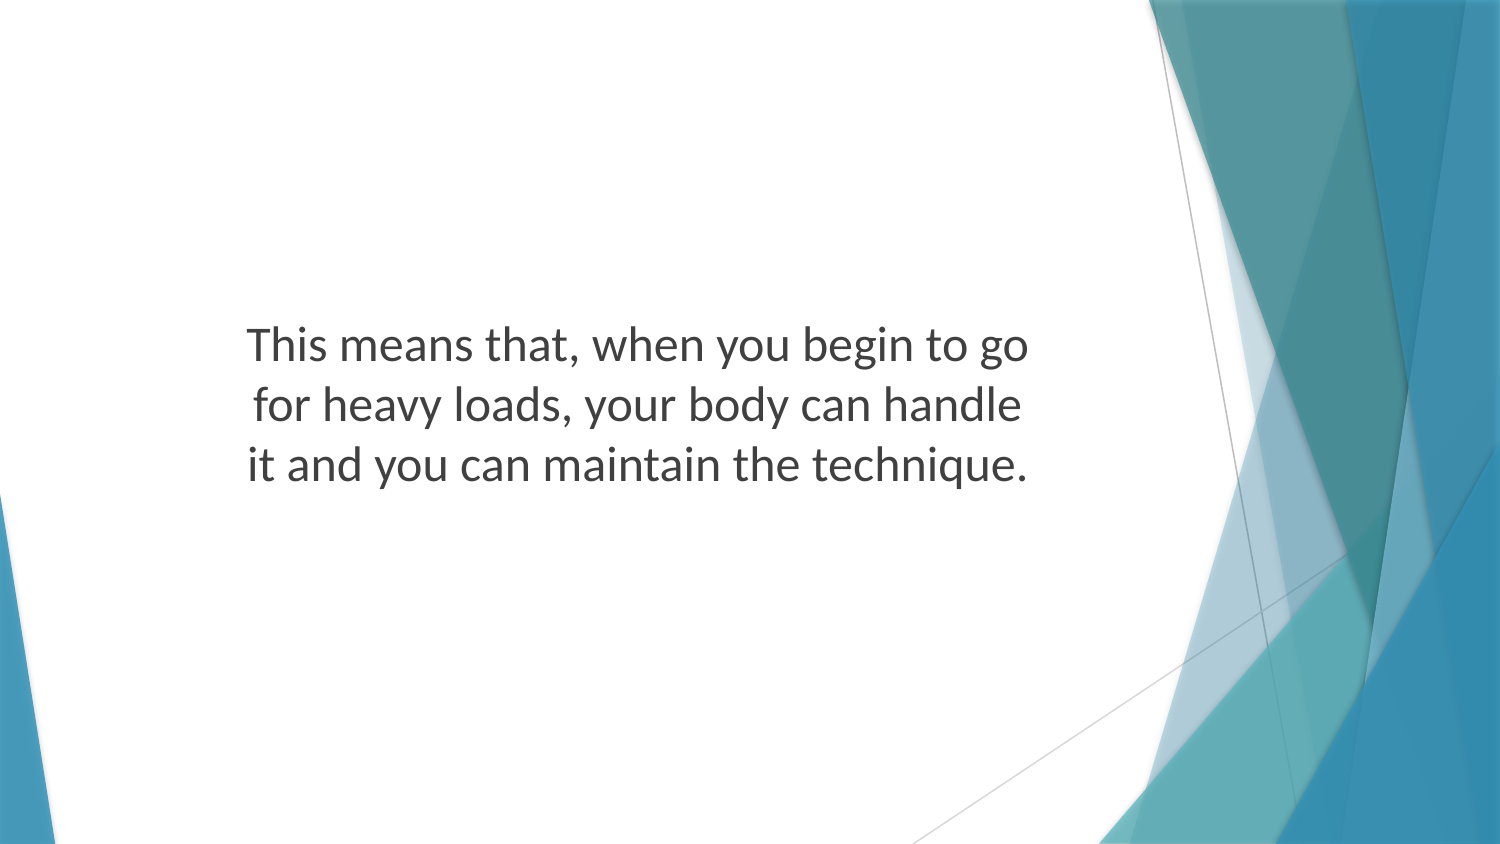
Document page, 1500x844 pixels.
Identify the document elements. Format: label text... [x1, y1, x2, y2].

list This means that, when you begin to go for heavy loads, your body can handle it and you can maintain the technique. [230, 303, 1046, 659]
